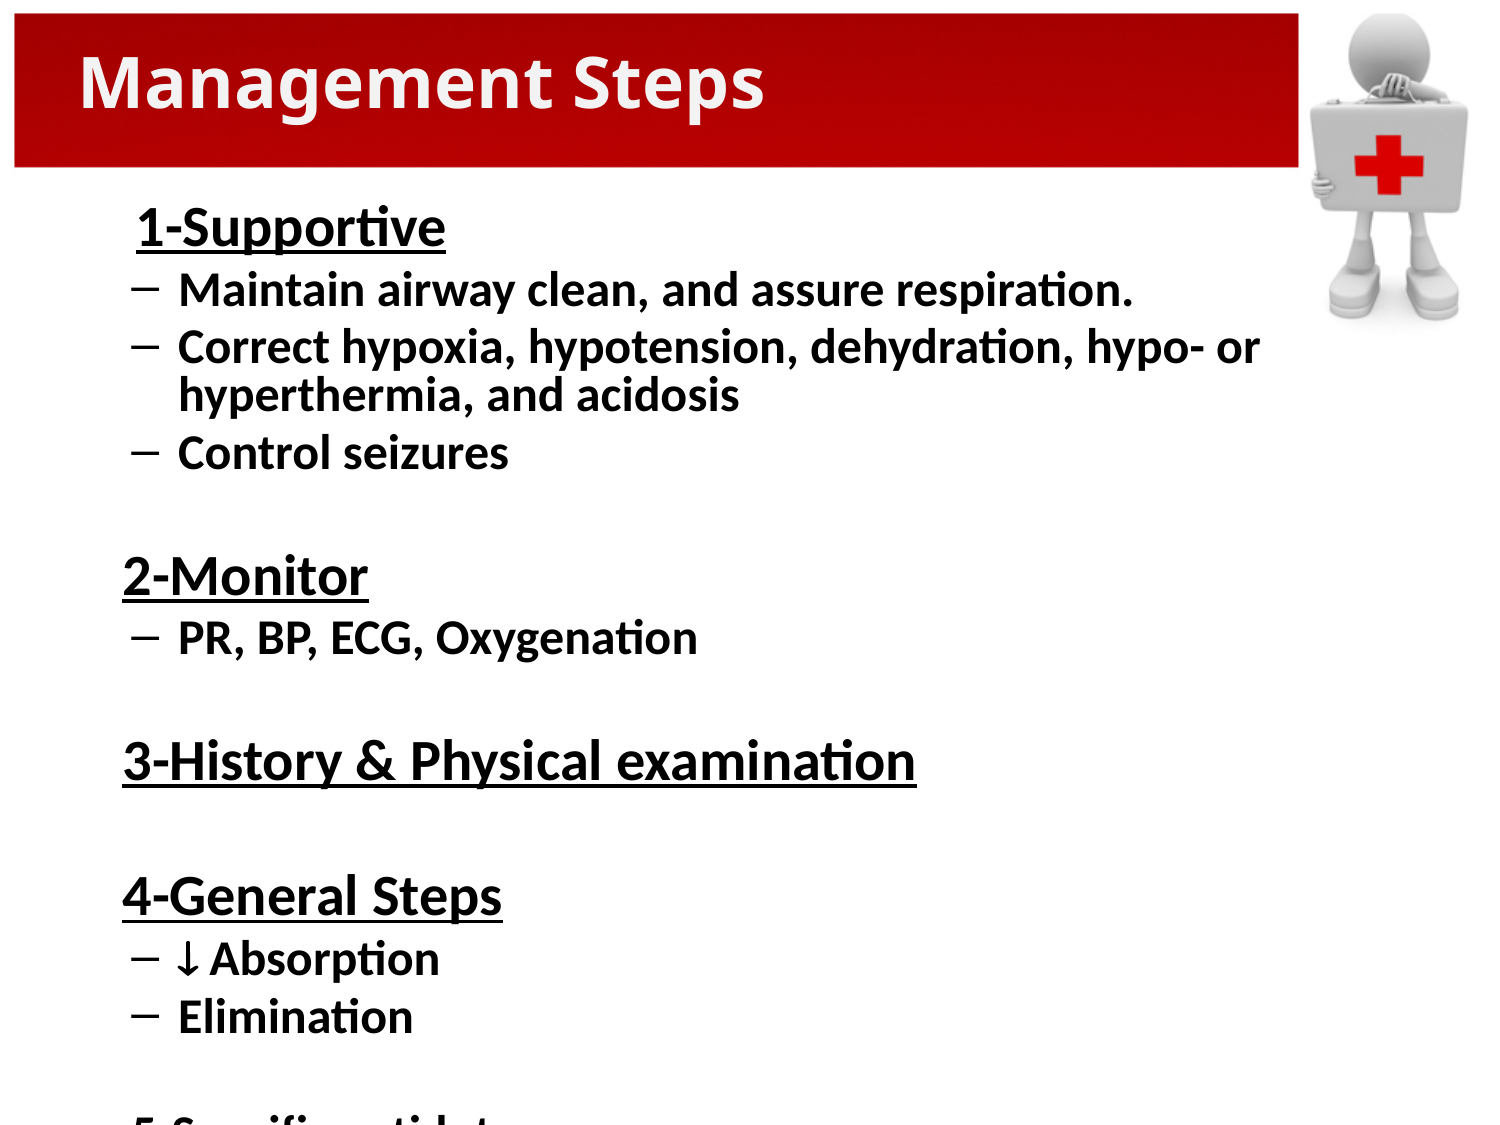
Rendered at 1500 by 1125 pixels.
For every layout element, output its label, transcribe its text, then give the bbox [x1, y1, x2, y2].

picture [0, 0, 1500, 1125]
title Management Steps [62, 24, 1338, 112]
list 1-Supportive Maintain airway clean, and assure respiration. Correct hypoxia, hypotension, dehydration, hypo- or hyperthermia, and acidosis Control seizures 2-Monitor PR, BP, ECG, Oxygenation 3-History & Physical examination 4-General Steps  Absorption Elimination 5-Specific antidotes [41, 112, 1500, 1100]
